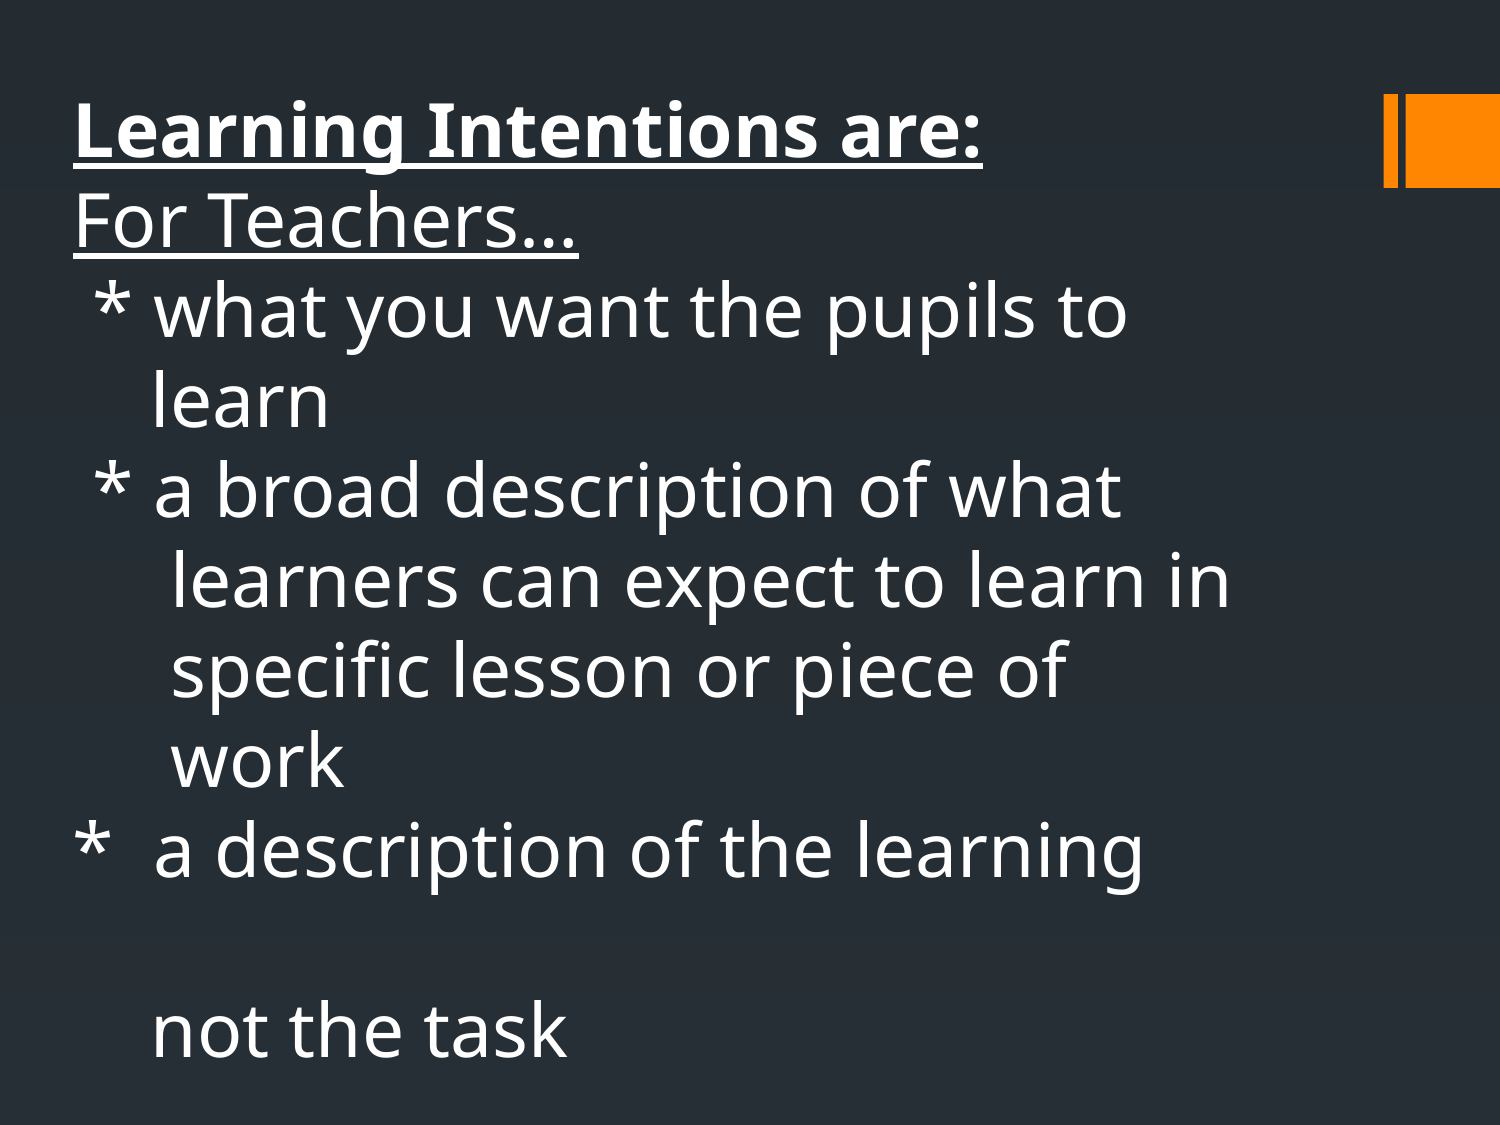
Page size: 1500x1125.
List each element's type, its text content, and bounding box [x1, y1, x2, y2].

text_box Learning Intentions are: For Teachers… * what you want the pupils to learn * a broad description of what learners can expect to learn in specific lesson or piece of work * a description of the learning not the task [58, 75, 1332, 1125]
